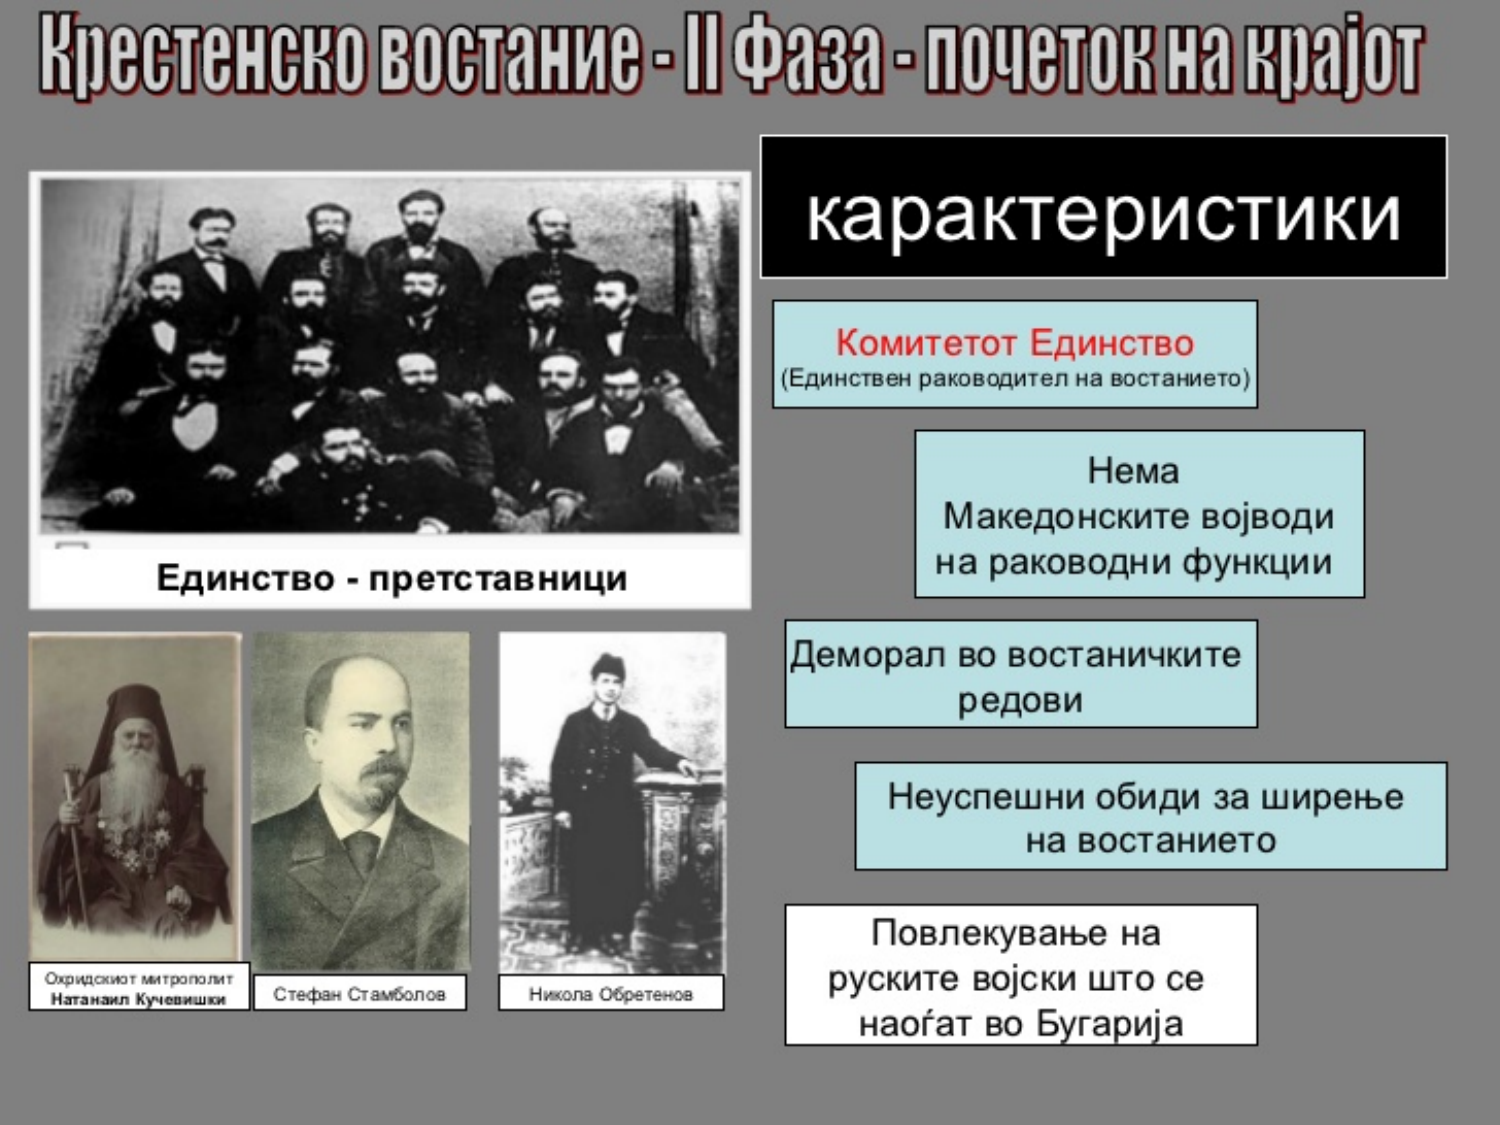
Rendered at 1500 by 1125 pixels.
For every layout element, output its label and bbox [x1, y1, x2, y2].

list [0, 0, 1500, 1125]
